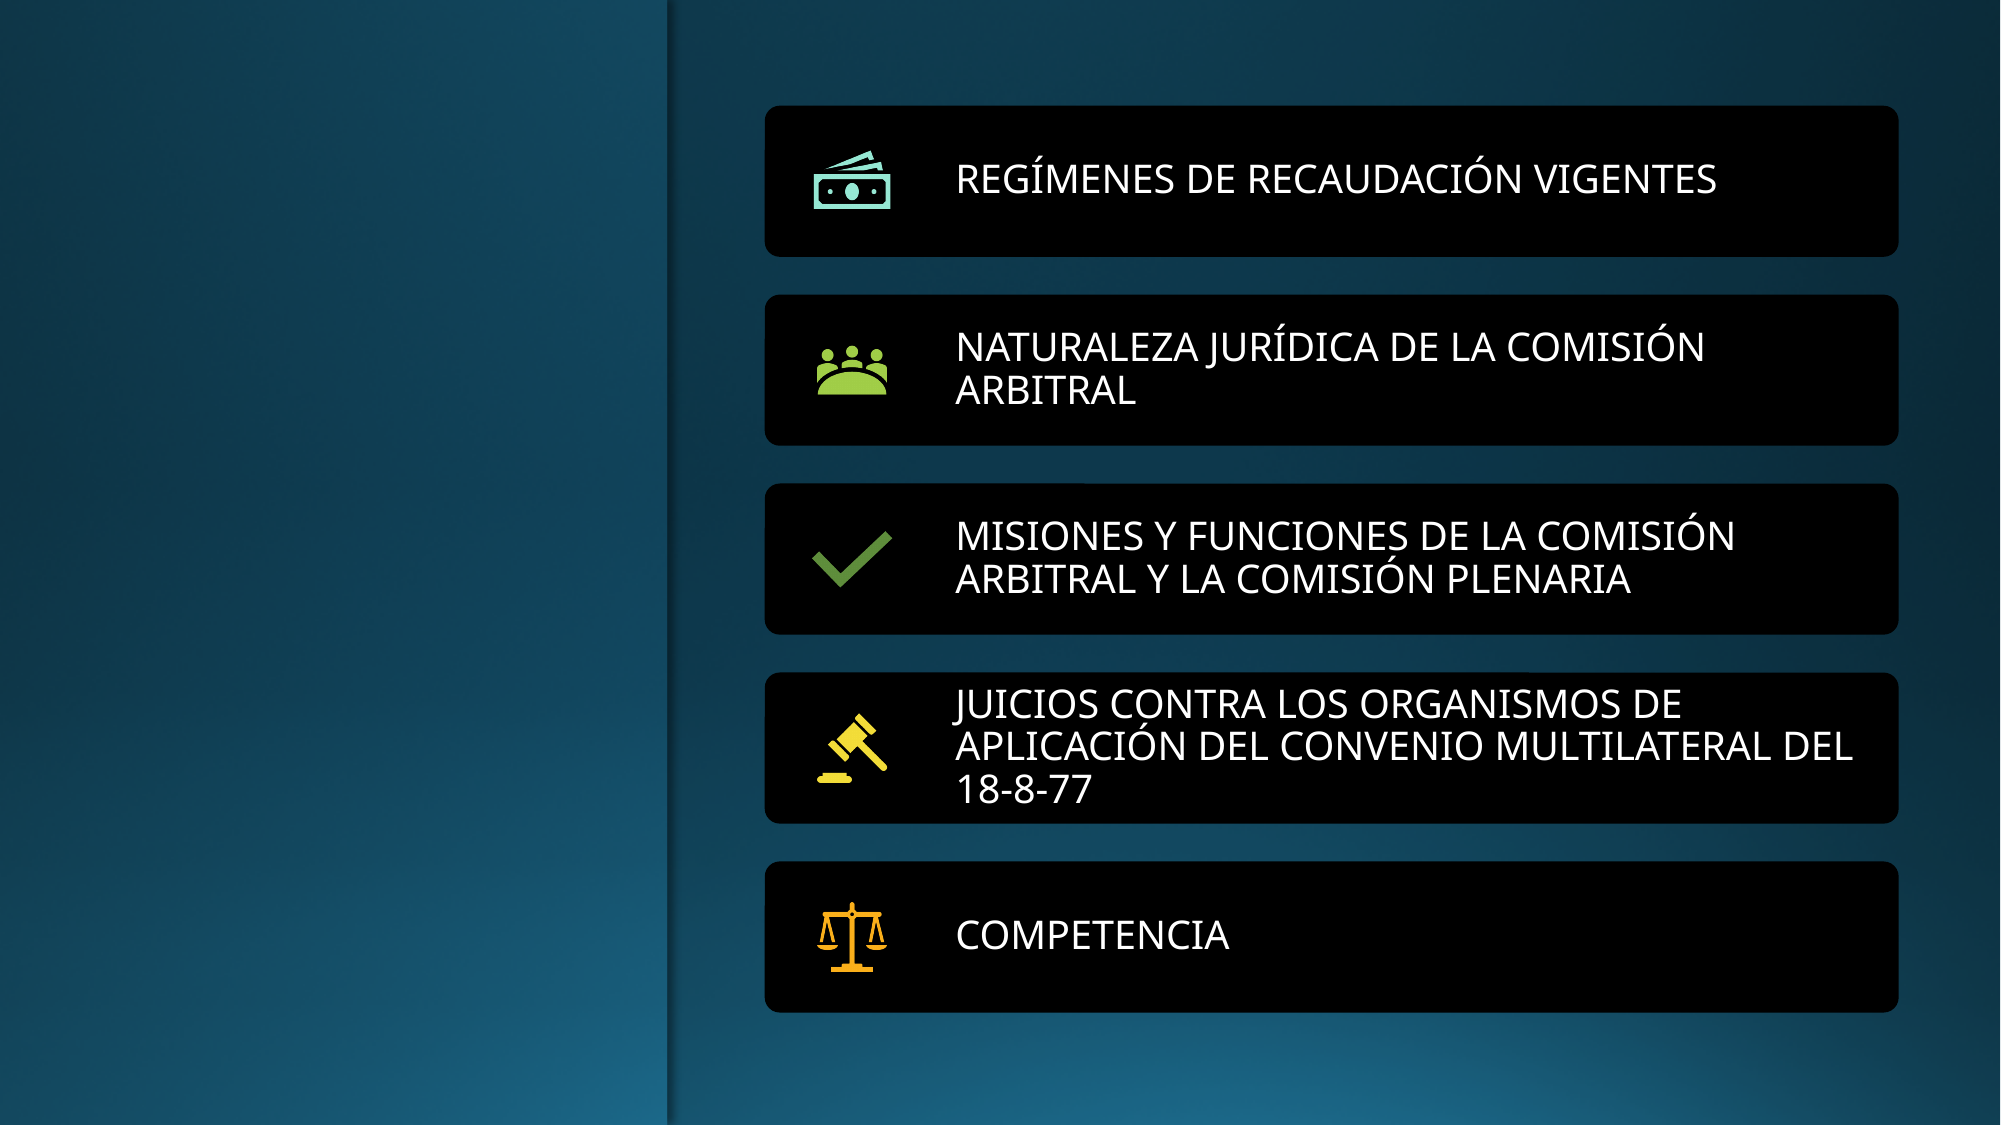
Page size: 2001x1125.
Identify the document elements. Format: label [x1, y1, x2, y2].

text_box [0, 0, 668, 1125]
text_box [764, 104, 1899, 1014]
text_box [679, 0, 2000, 1125]
